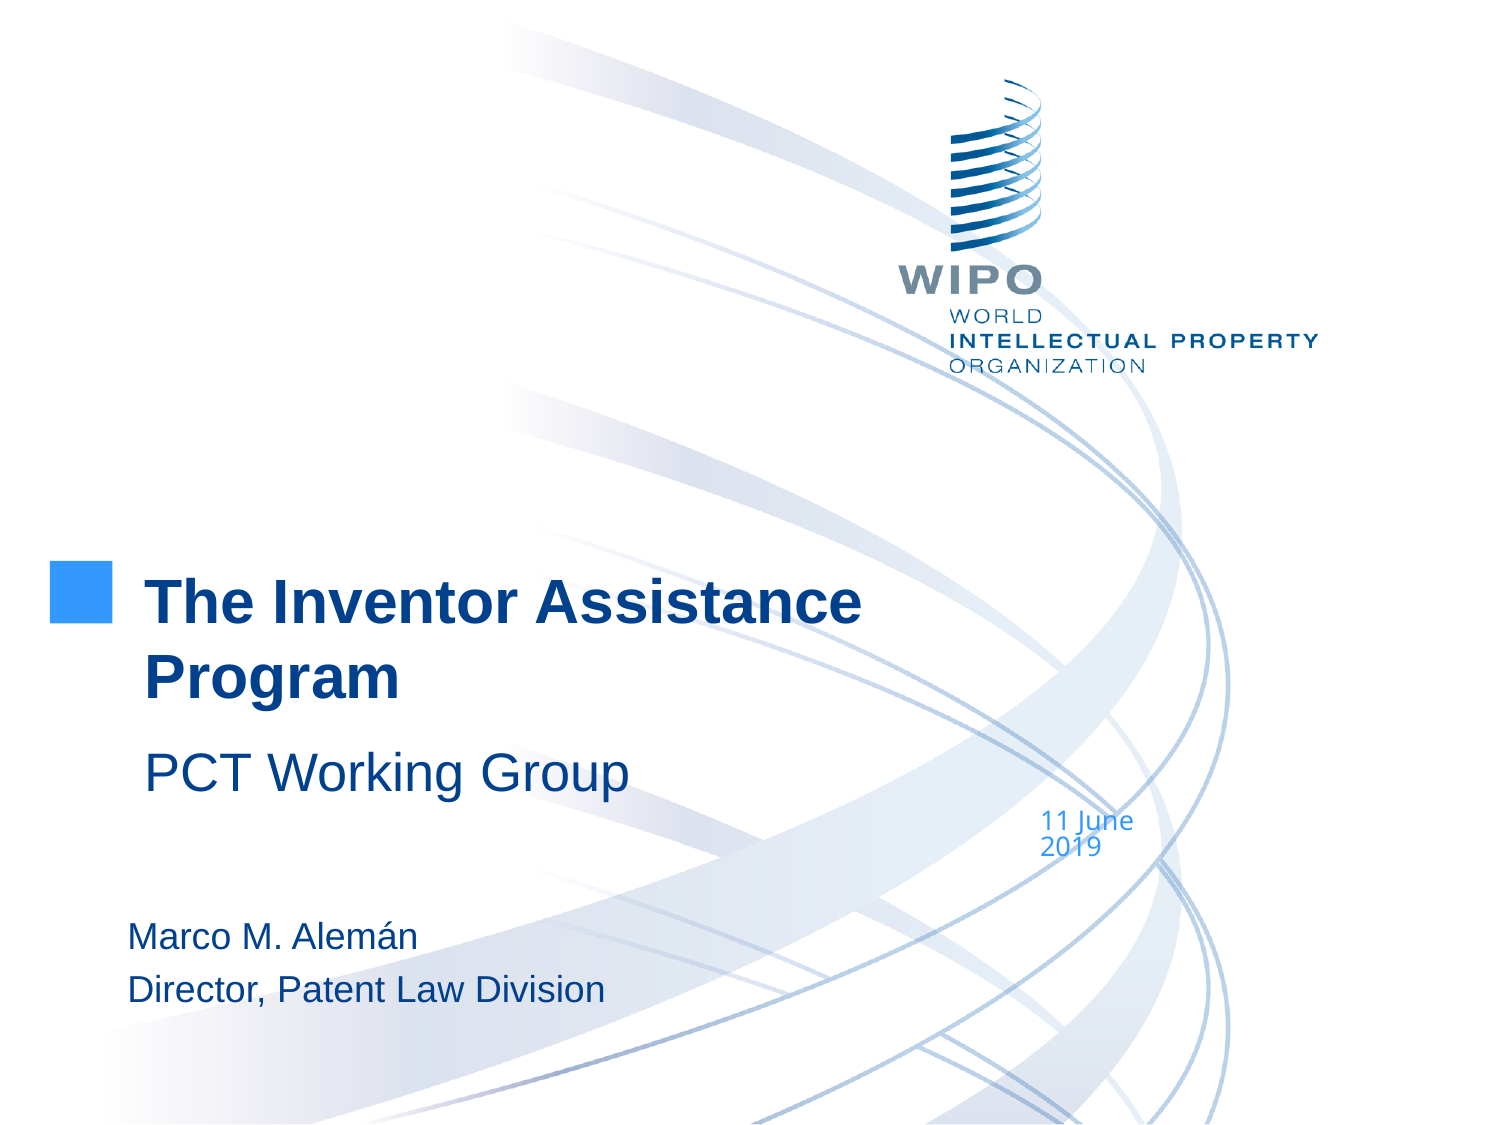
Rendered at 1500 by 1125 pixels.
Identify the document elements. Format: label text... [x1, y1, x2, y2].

picture [0, 0, 1500, 1125]
text_box PCT Working Group [129, 643, 930, 1007]
text_box [49, 560, 113, 624]
text_box [930, 774, 1378, 875]
text_box Marco M. Alemán Director, Patent Law Division [112, 904, 1250, 1022]
subtitle The Inventor Assistance Program [129, 553, 918, 643]
text_box 11 June 2019 [1025, 812, 1378, 932]
